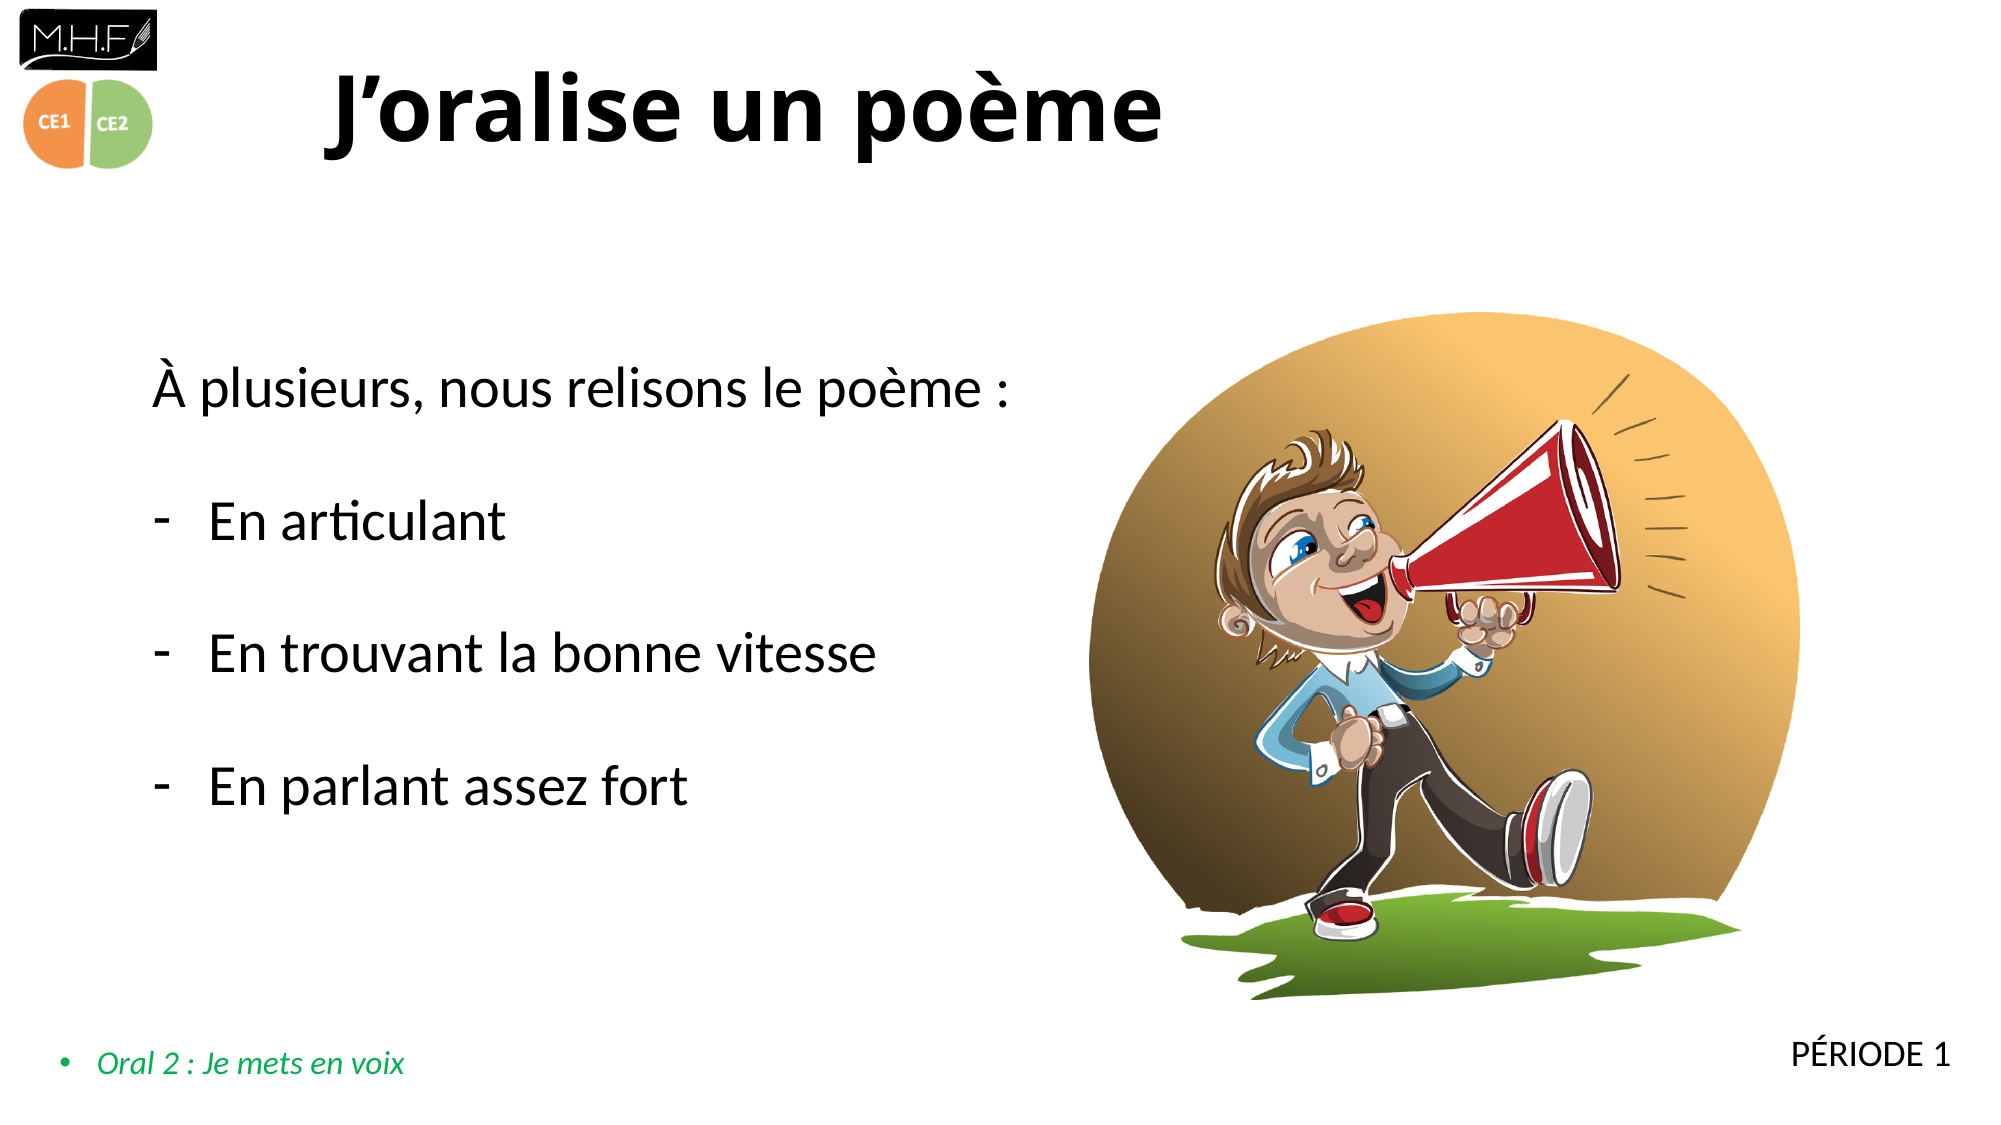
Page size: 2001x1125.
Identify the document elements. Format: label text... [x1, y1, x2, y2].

picture [1089, 312, 1800, 1001]
text_box PÉRIODE 1 [1362, 1021, 1967, 1082]
list À plusieurs, nous relisons le poème : En articulant En trouvant la bonne vitesse En parlant assez fort [137, 299, 1863, 1014]
text_box Oral 2 : Je mets en voix [44, 1038, 1346, 1092]
title J’oralise un poème [316, 3, 1863, 221]
picture [1, 7, 177, 207]
